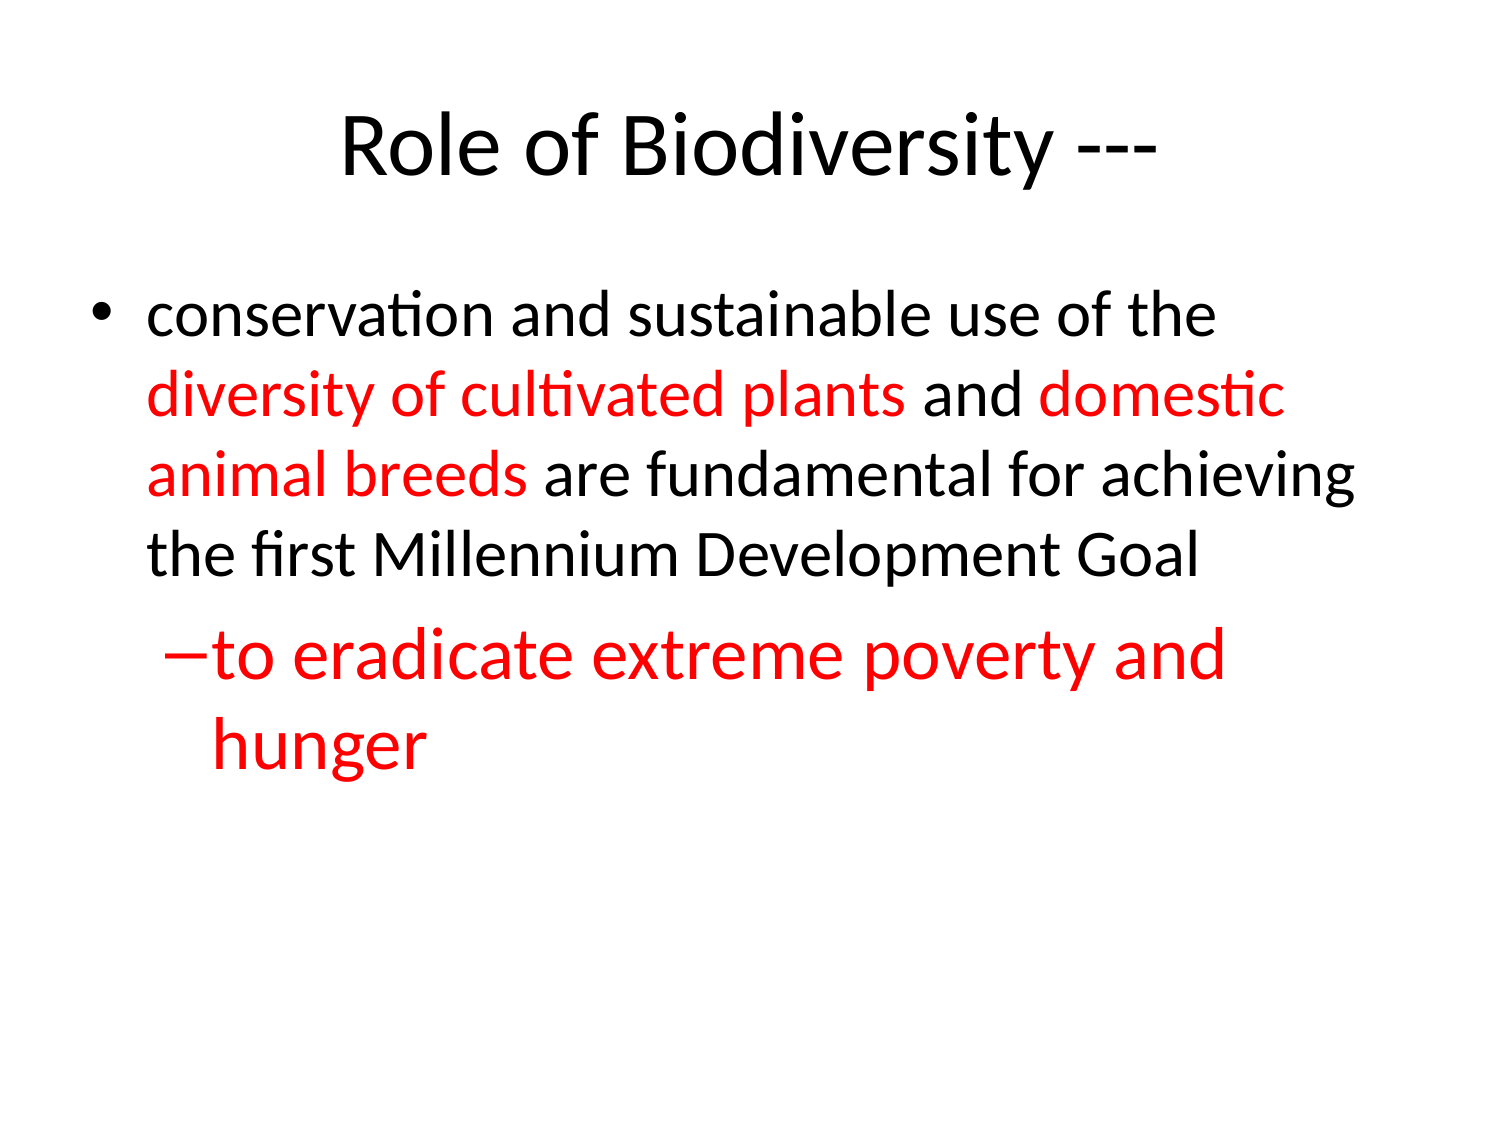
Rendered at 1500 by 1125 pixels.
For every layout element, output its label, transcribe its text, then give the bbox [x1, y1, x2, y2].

title Role of Biodiversity --- [75, 45, 1425, 233]
list conservation and sustainable use of the diversity of cultivated plants and domestic animal breeds are fundamental for achieving the first Millennium Development Goal to eradicate extreme poverty and hunger [75, 262, 1425, 1005]
